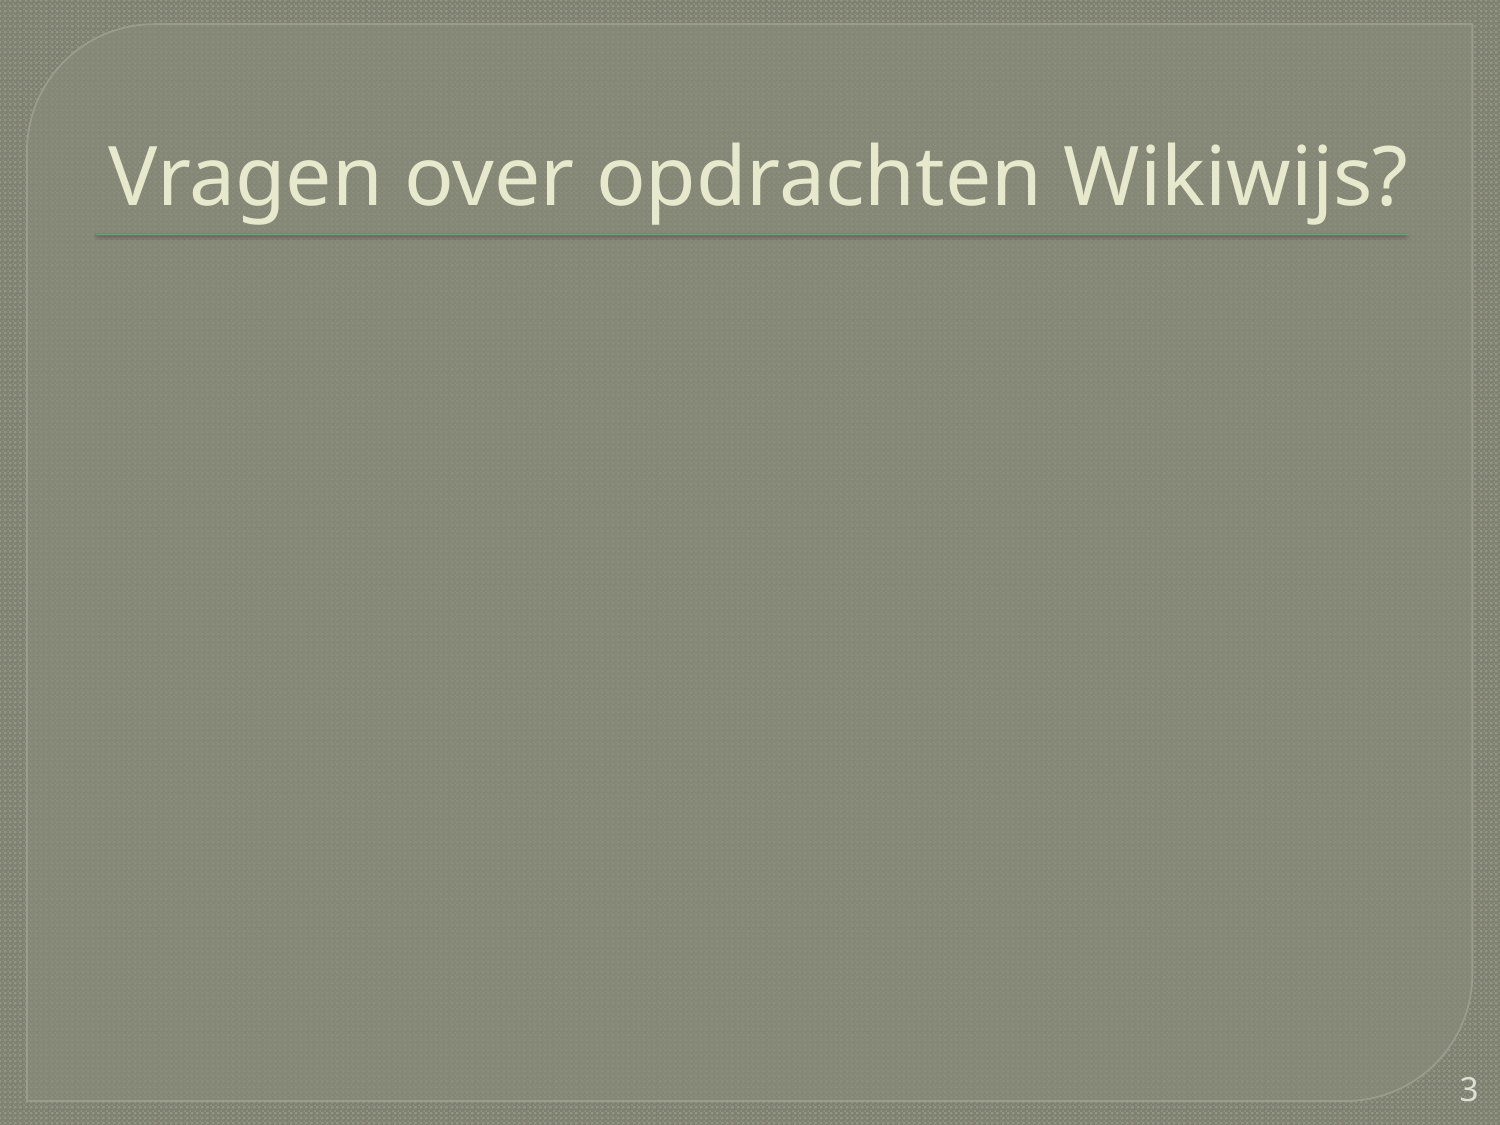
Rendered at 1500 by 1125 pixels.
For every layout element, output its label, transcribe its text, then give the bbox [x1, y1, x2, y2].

title Vragen over opdrachten Wikiwijs? [75, 41, 1425, 230]
slide_number 3 [1417, 1068, 1494, 1114]
